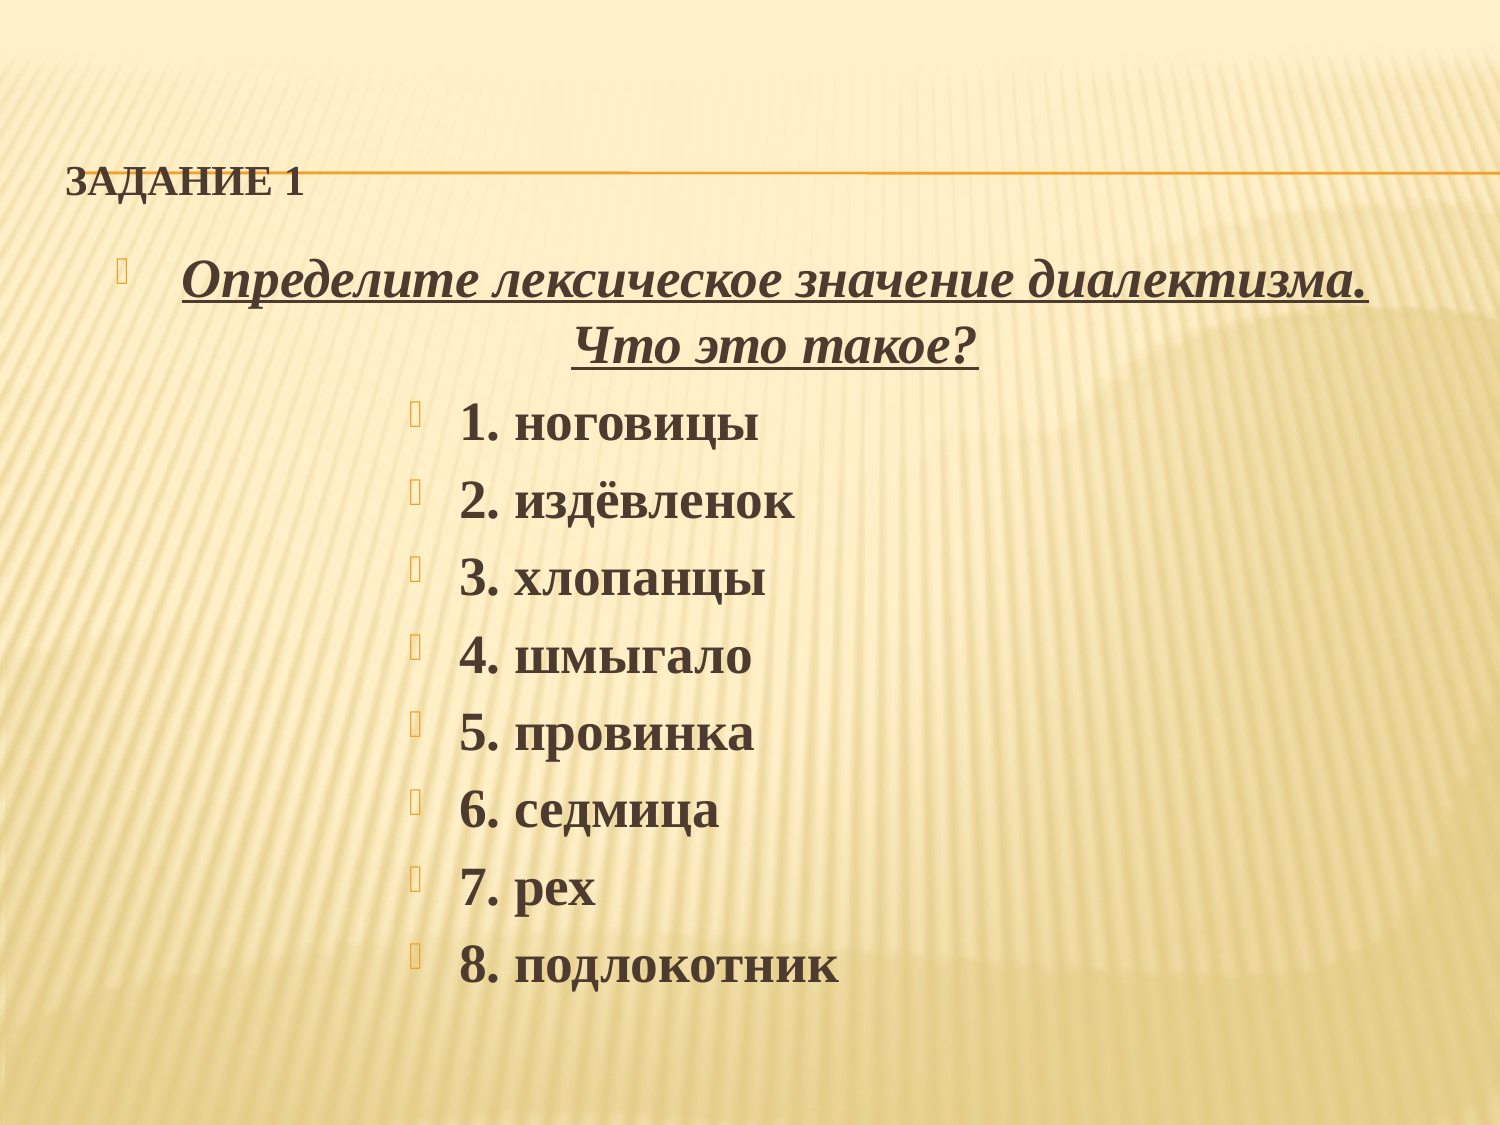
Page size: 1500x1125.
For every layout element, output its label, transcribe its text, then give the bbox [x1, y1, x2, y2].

title Задание 1 [50, 75, 1475, 213]
list Определите лексическое значение диалектизма. Что это такое? 1. ноговицы 2. издёвленок 3. хлопанцы 4. шмыгало 5. провинка 6. седмица 7. рех 8. подлокотник [75, 234, 1425, 1005]
